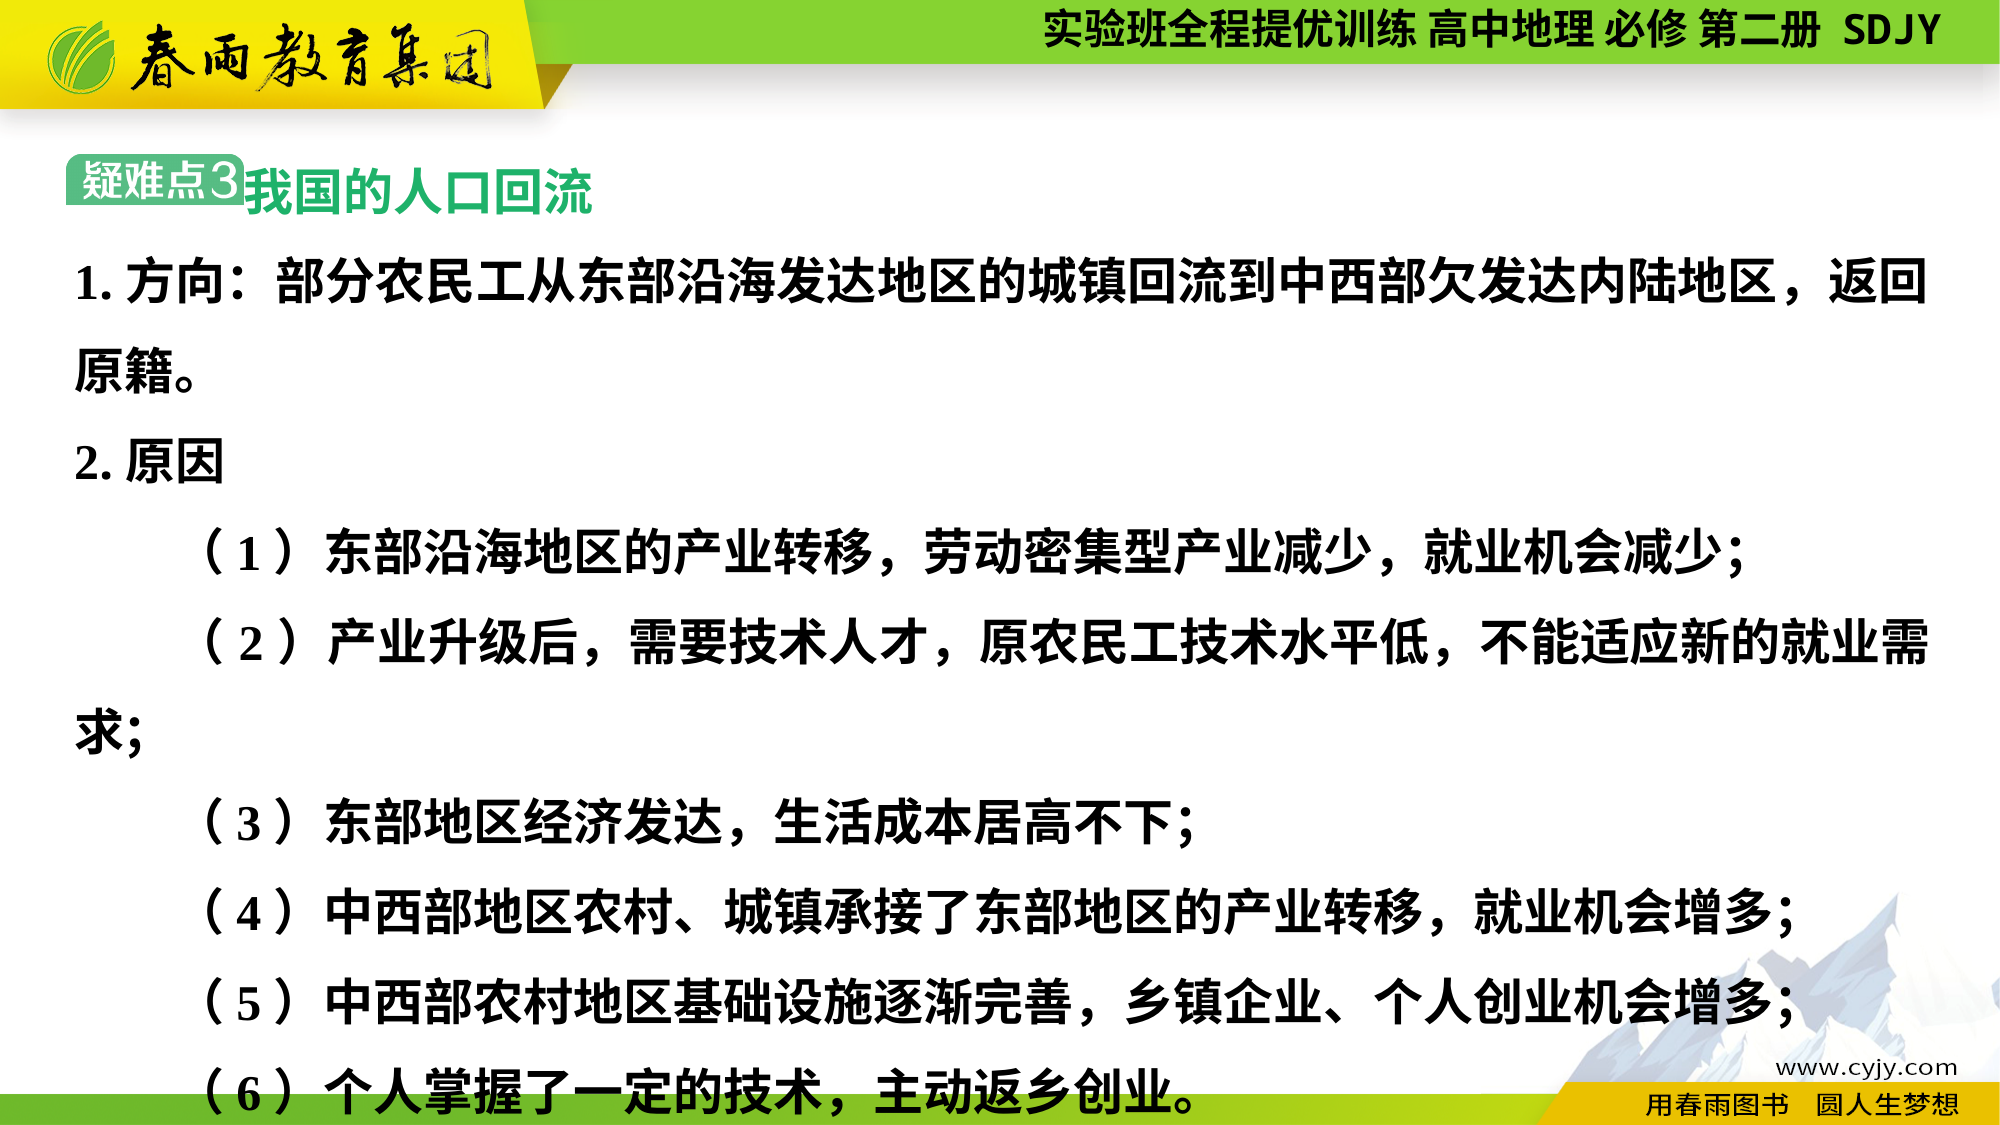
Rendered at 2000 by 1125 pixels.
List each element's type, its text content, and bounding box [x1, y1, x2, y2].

list 我国的人口回流 1.方向：部分农民工从东部沿海发达地区的城镇回流到中西部欠发达内陆地区，返回原籍。 2.原因 （1）东部沿海地区的产业转移，劳动密集型产业减少，就业机会减少； （2）产业升级后，需要技术人才，原农民工技术水平低，不能适应新的就业需求； （3）东部地区经济发达，生活成本居高不下； （4）中西部地区农村、城镇承接了东部地区的产业转移，就业机会增多； （5）中西部农村地区基础设施逐渐完善，乡镇企业、个人创业机会增多； （6）个人掌握了一定的技术，主动返乡创业。 [59, 122, 1944, 1035]
picture [0, 0, 2000, 1125]
